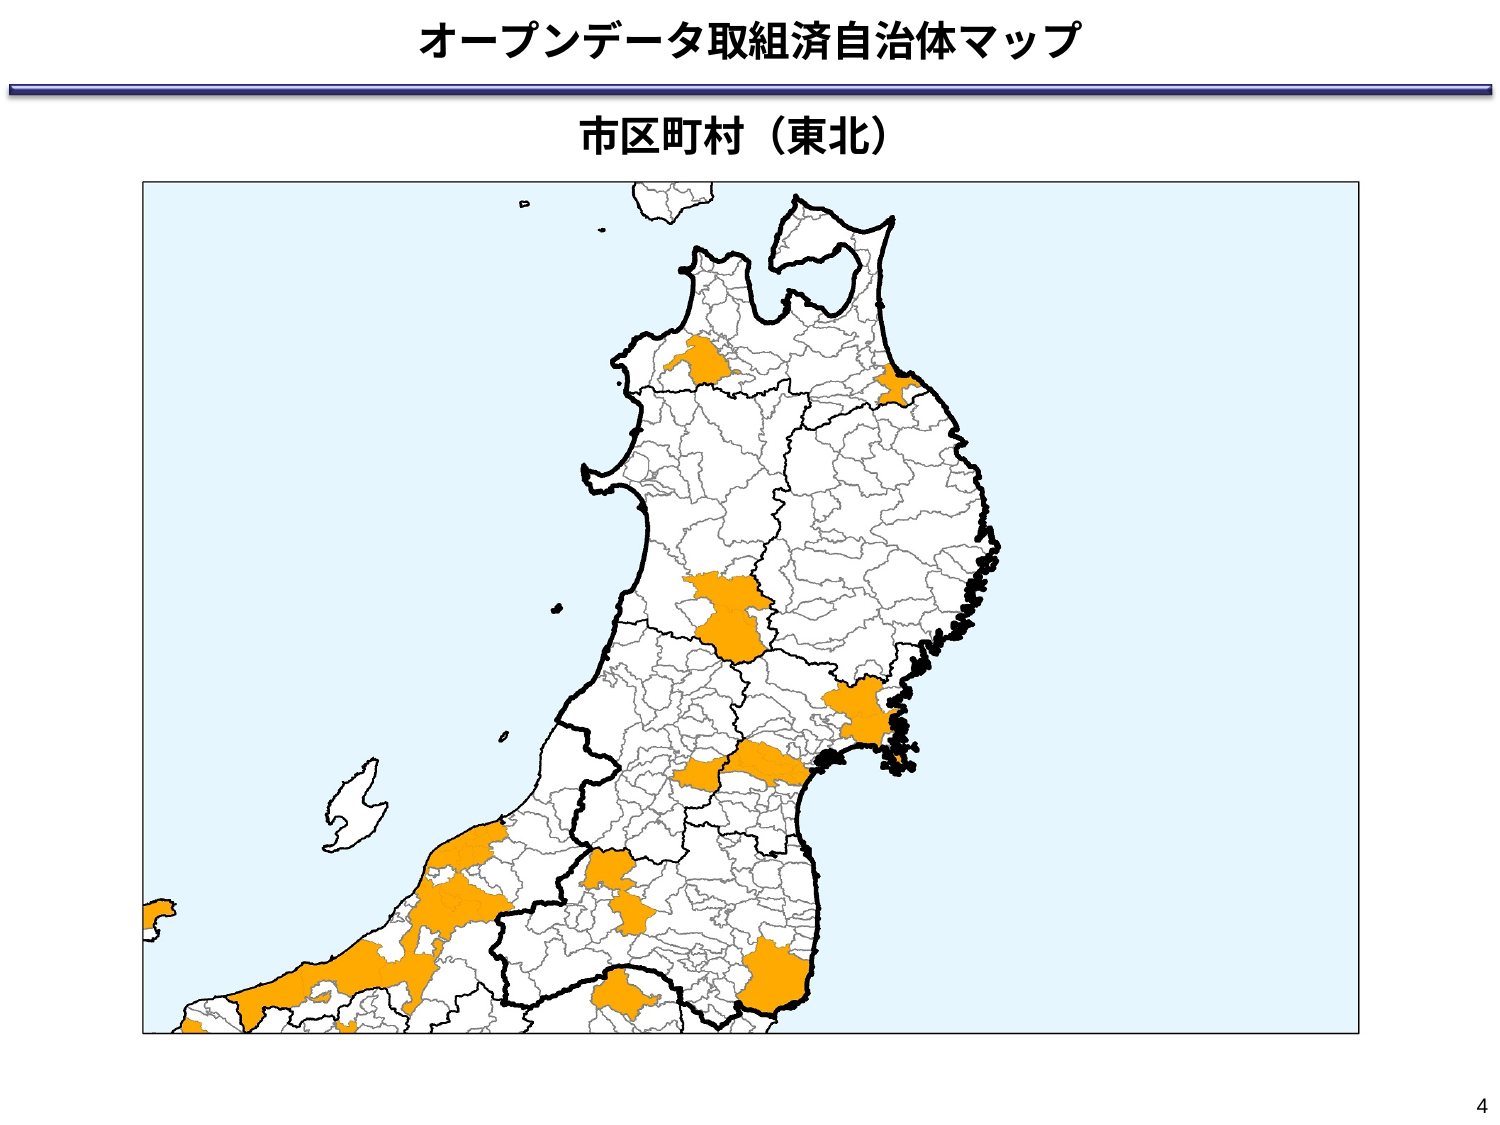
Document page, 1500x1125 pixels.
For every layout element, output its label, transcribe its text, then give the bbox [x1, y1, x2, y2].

picture [127, 167, 1372, 1048]
picture [0, 83, 1500, 109]
text_box オープンデータ取組済自治体マップ [0, 0, 1500, 83]
text_box 市区町村（東北） [510, 101, 990, 165]
slide_number 4 [1149, 1078, 1500, 1124]
